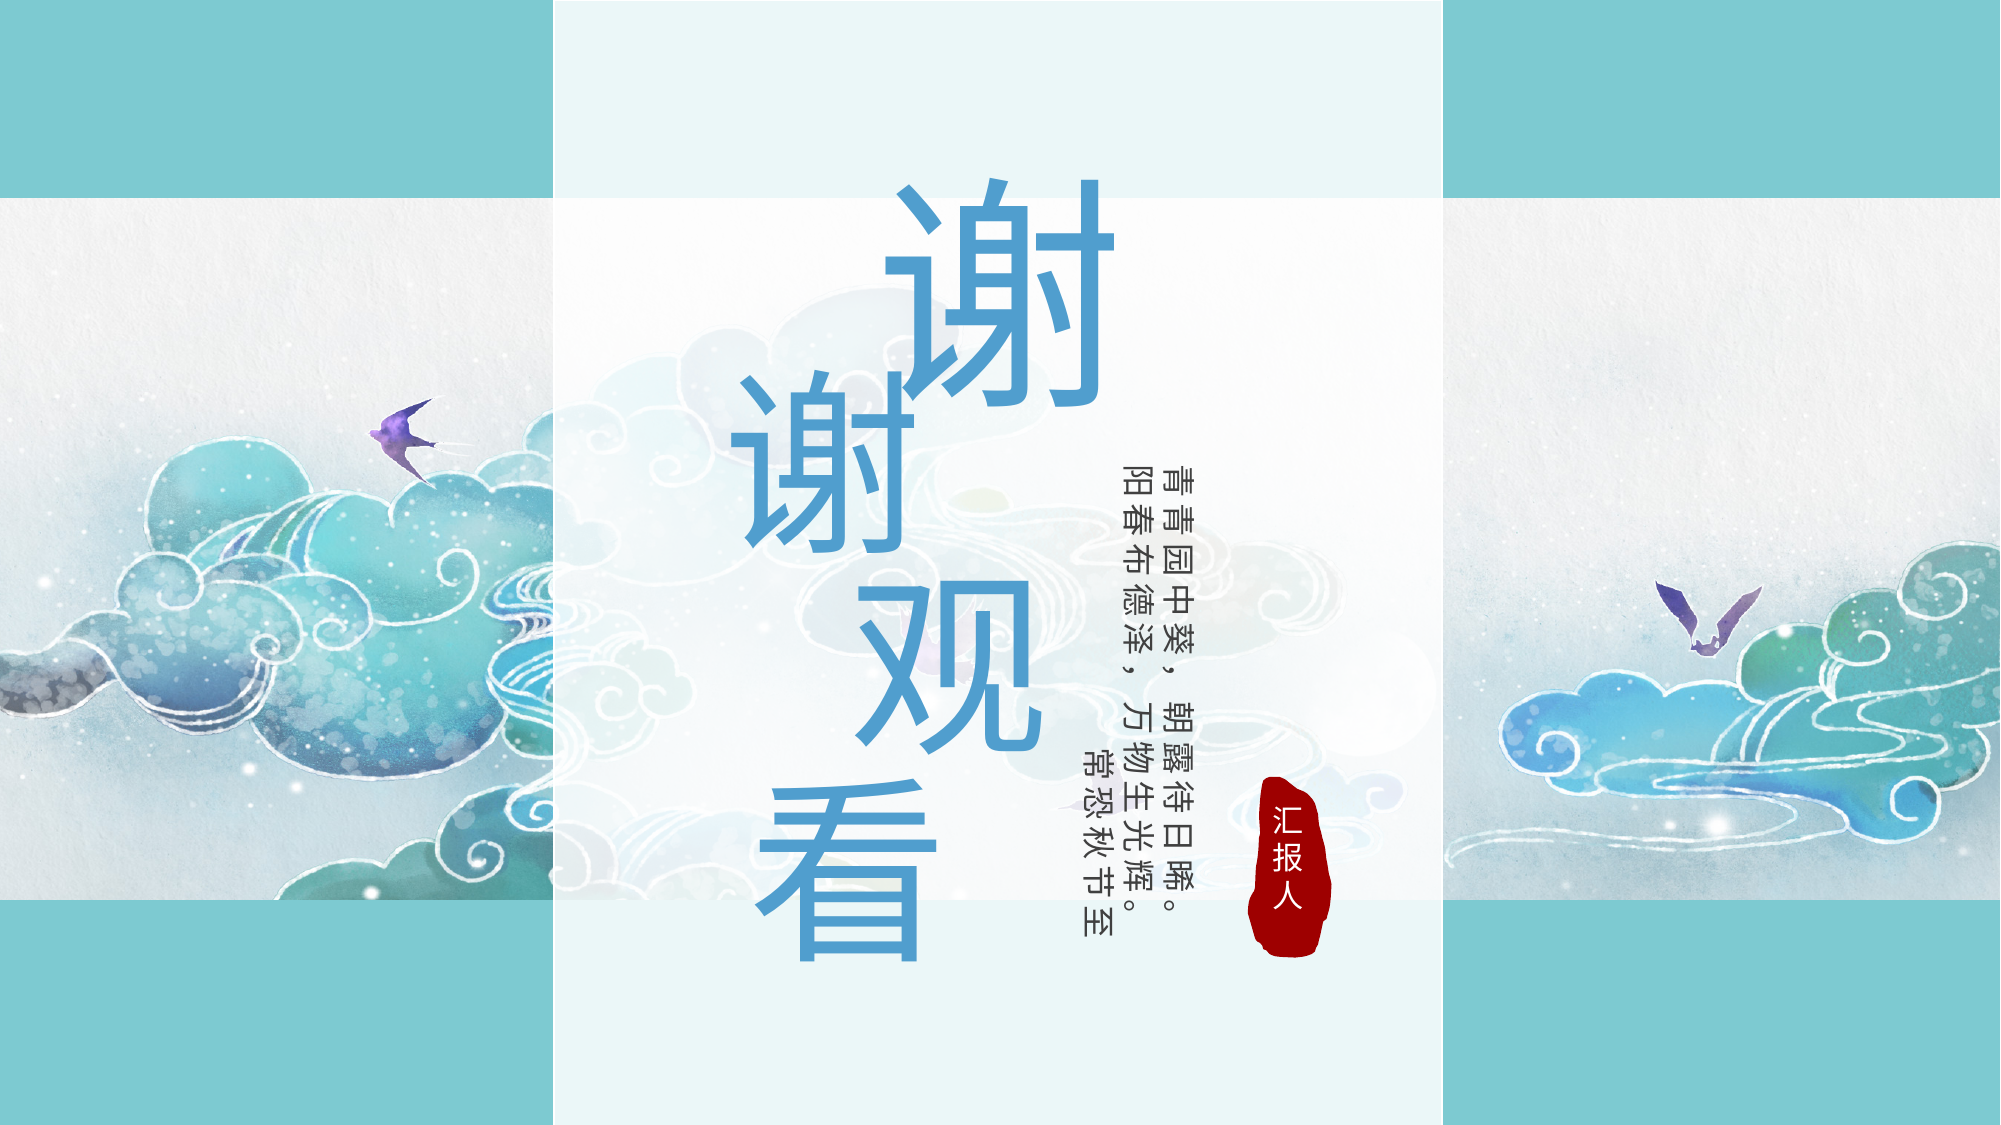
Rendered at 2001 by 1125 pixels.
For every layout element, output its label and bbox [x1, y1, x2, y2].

text_box [708, 131, 1332, 996]
picture [1332, 198, 2000, 900]
text_box [553, 900, 1443, 1125]
picture [0, 198, 708, 900]
text_box [553, 0, 1443, 198]
